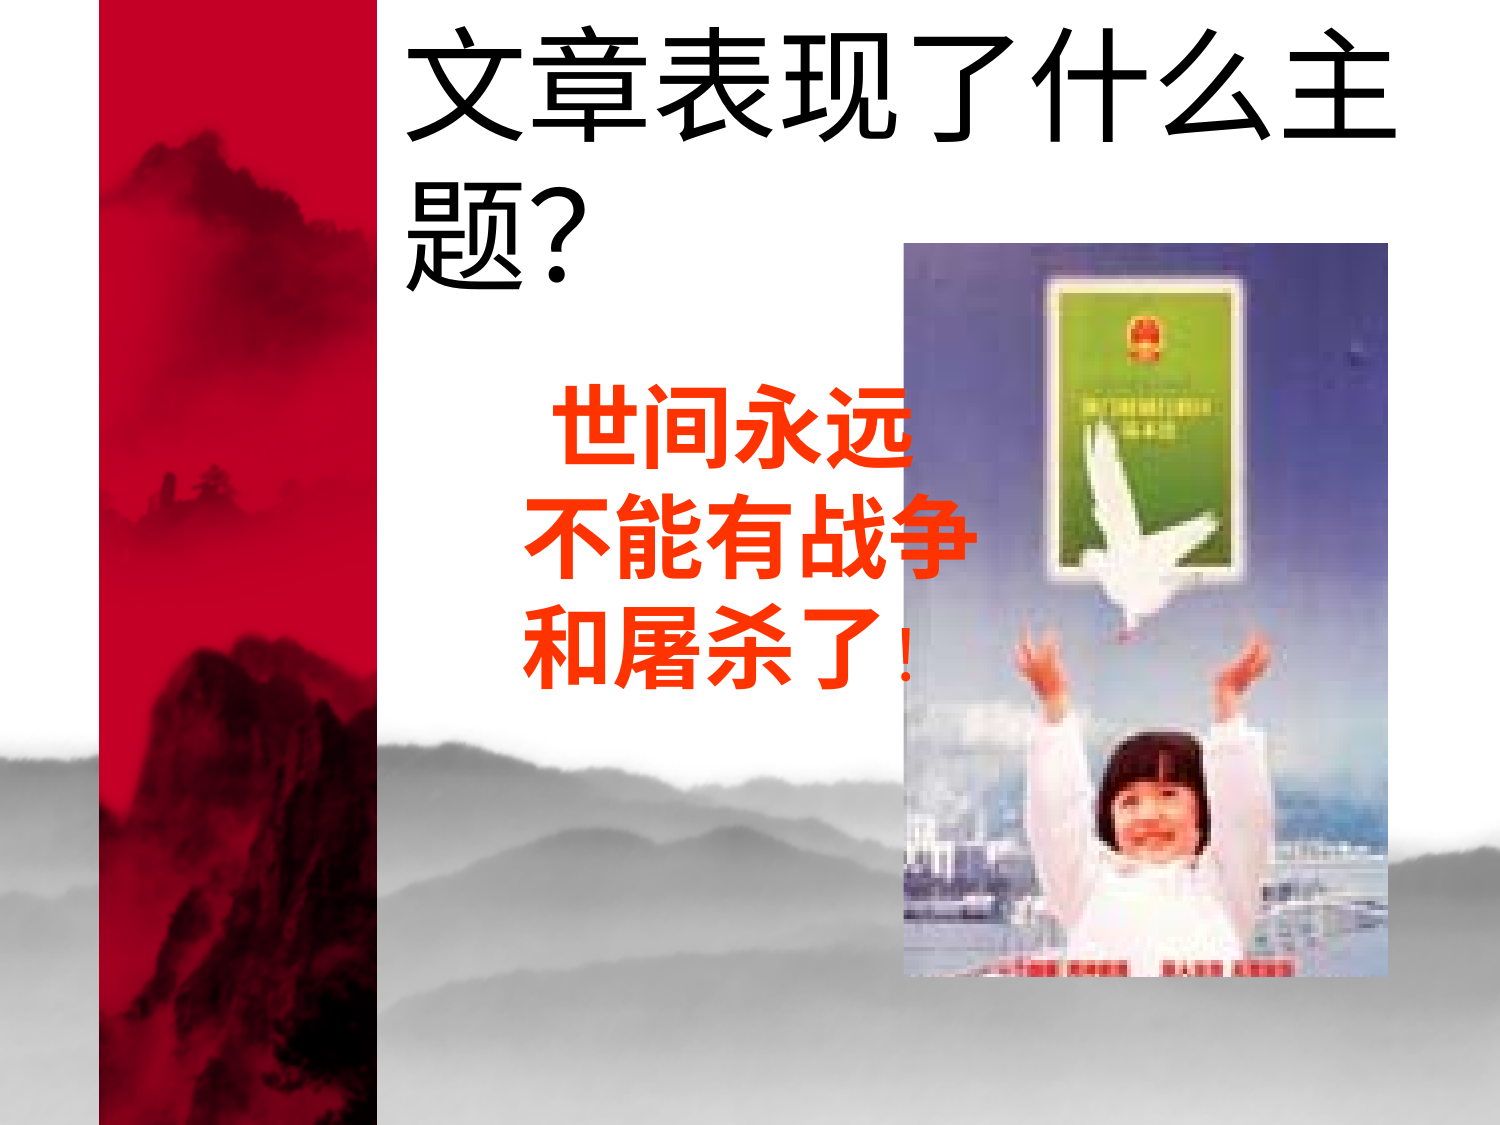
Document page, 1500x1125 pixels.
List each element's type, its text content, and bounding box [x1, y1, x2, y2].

list 世间永远不能有战争和屠杀了！ [450, 362, 903, 806]
picture [0, 0, 1500, 1125]
text_box 文章表现了什么主题？ [387, 0, 1500, 315]
